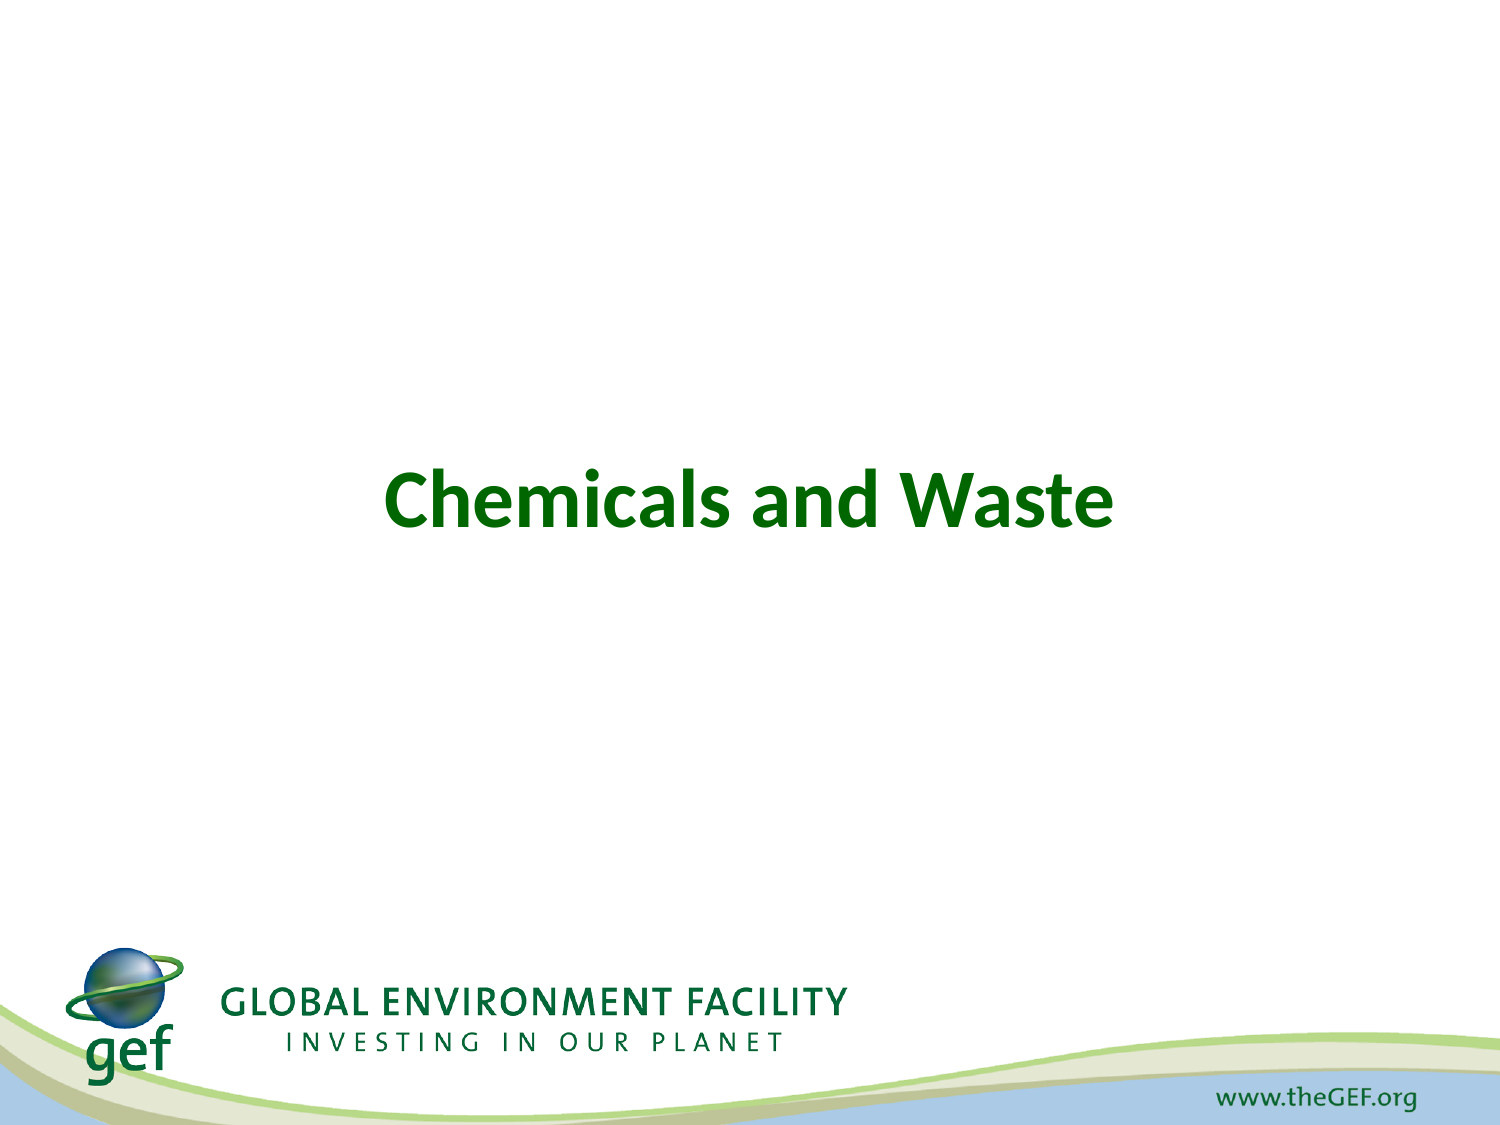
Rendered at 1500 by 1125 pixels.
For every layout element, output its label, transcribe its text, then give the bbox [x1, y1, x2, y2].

picture [0, 920, 1500, 1125]
title Chemicals and Waste [0, 424, 1500, 563]
